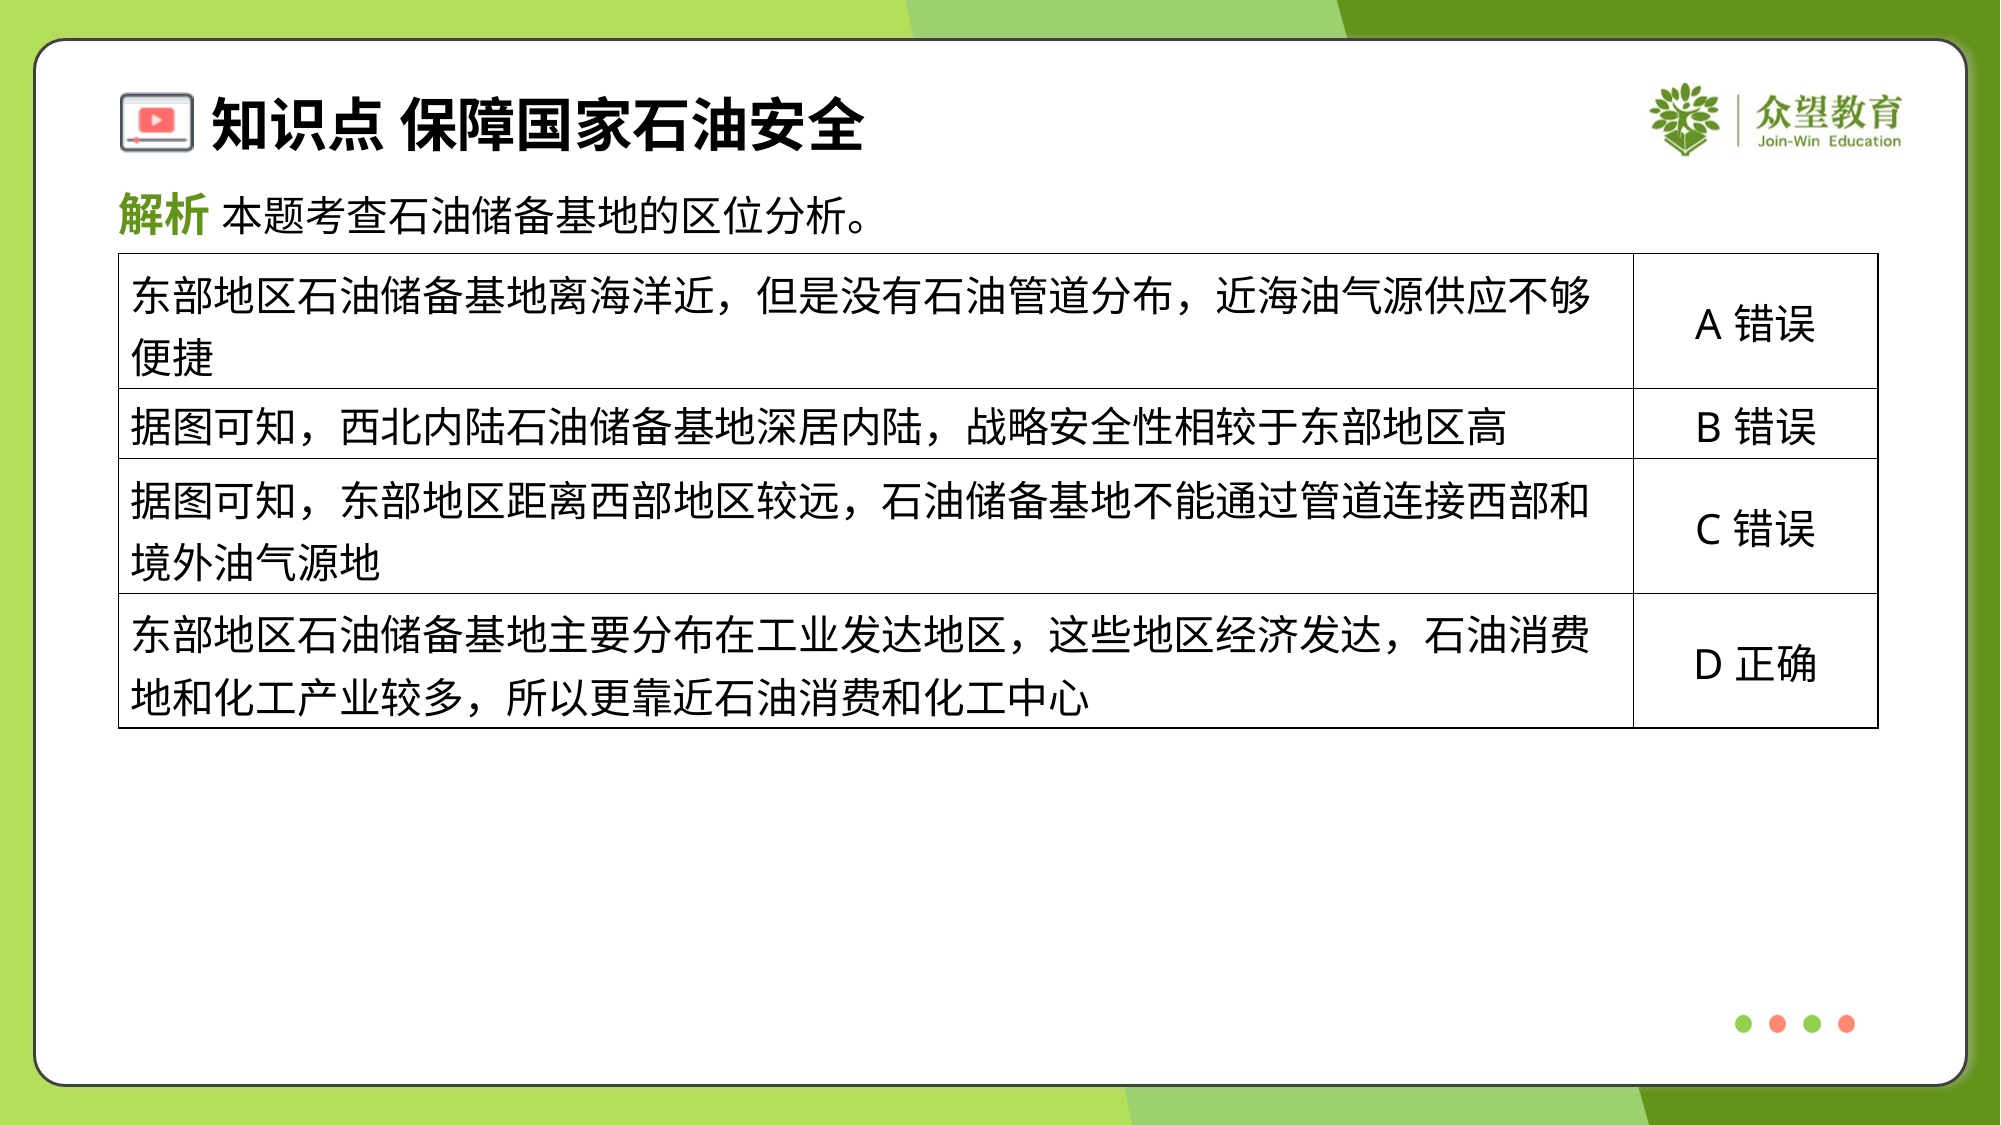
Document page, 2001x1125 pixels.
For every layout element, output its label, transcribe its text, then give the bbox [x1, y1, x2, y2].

table_cell 东部地区石油储备基地主要分布在工业发达地区，这些地区经济发达，石油消费 地和化工产业较多，所以更靠近石油消费和化工中心 [119, 594, 1633, 727]
table_cell B错误 [1634, 389, 1877, 458]
text_box 解析 本题考查石油储备基地的区位分析。 [118, 159, 1883, 231]
table_cell 据图可知，东部地区距离西部地区较远，石油储备基地不能通过管道连接西部和 境外油气源地 [119, 459, 1633, 593]
table_cell 据图可知，西北内陆石油储备基地深居内陆，战略安全性相较于东部地区高 [119, 389, 1633, 458]
table_header 东部地区石油储备基地离海洋近，但是没有石油管道分布，近海油气源供应不够 便捷 [119, 254, 1633, 388]
table_cell C错误 [1634, 459, 1877, 593]
picture [0, 0, 2000, 1125]
table_cell D正确 [1634, 594, 1877, 727]
table_header A错误 [1634, 254, 1877, 388]
